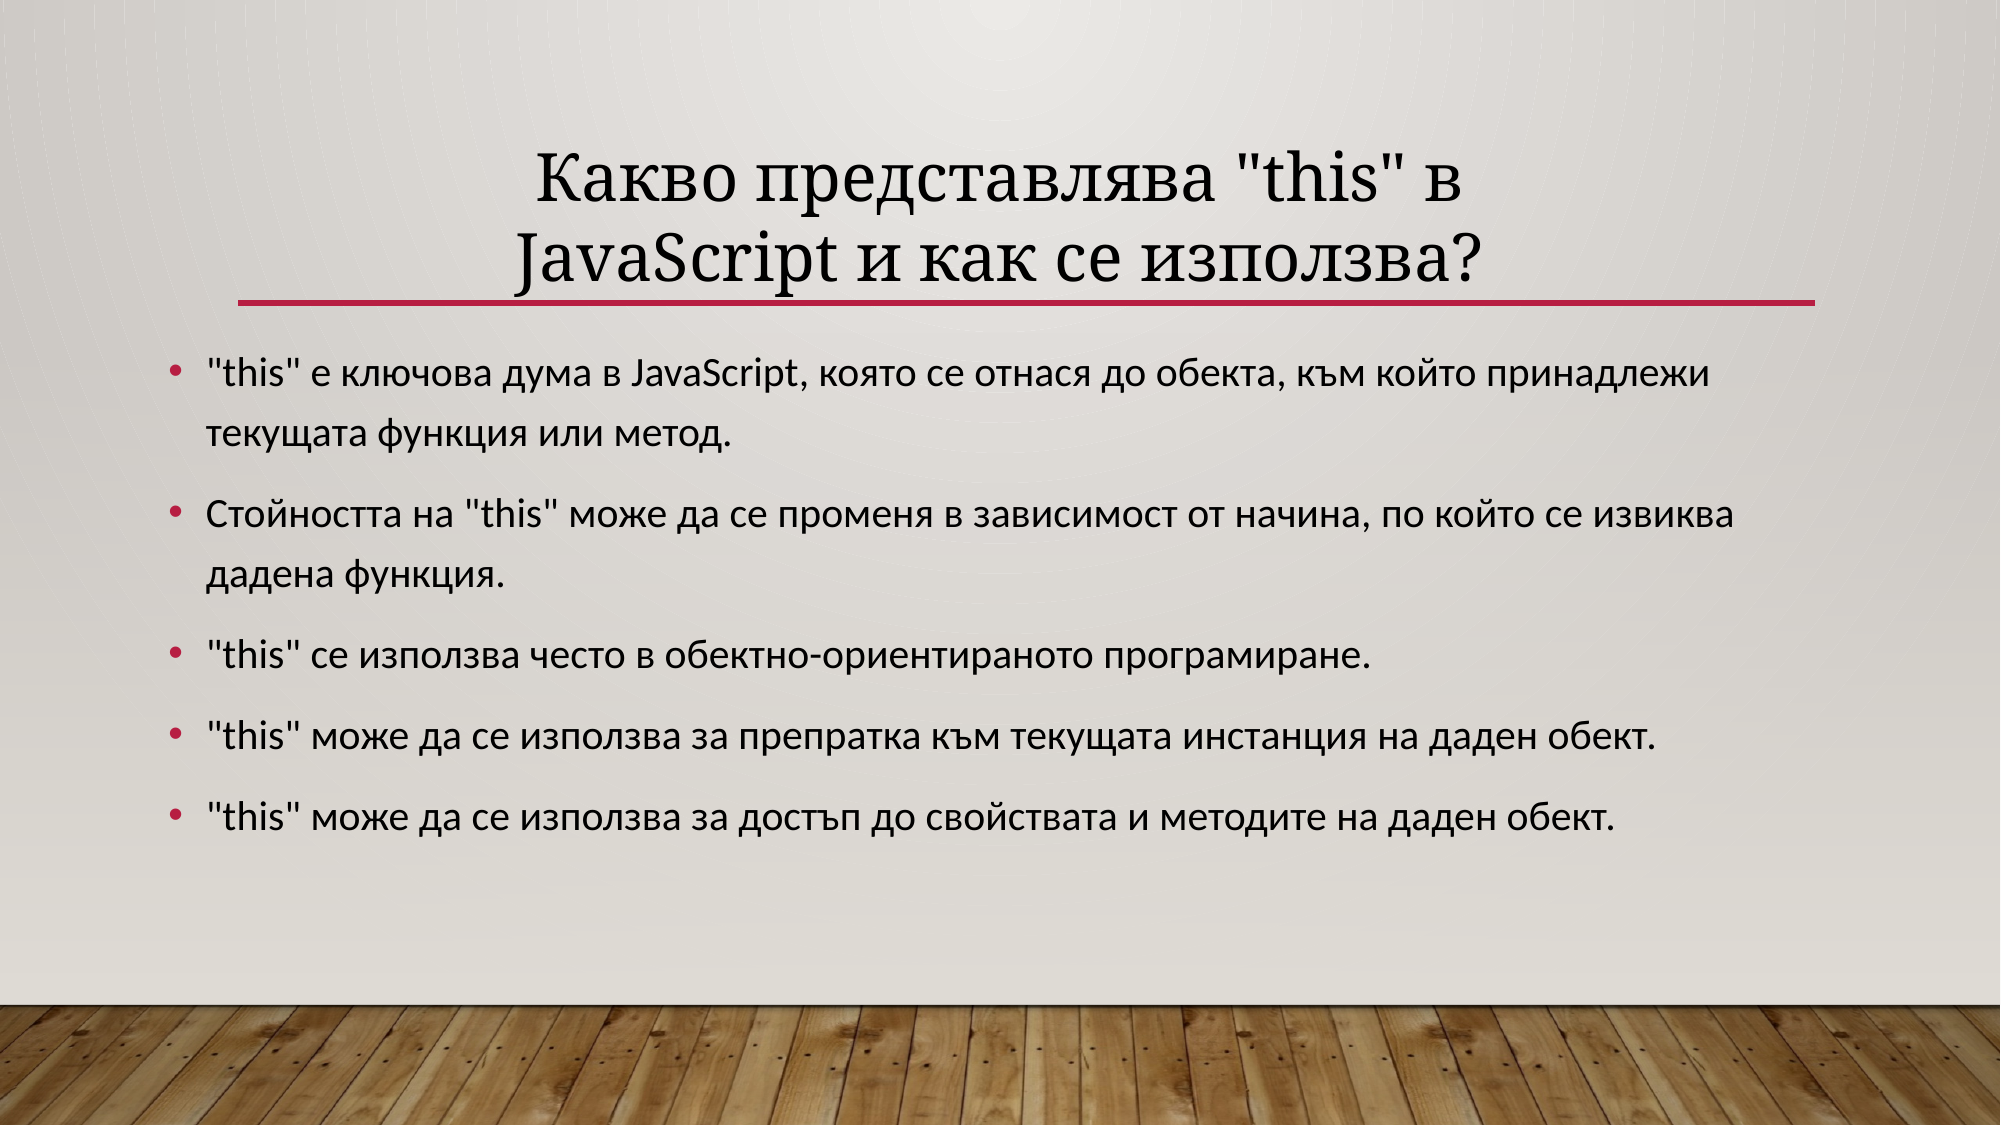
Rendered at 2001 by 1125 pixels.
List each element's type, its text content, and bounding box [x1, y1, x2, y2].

list "this" е ключова дума в JavaScript, която се отнася до обекта, към който принадлежи текущата функция или метод. Стойността на "this" може да се променя в зависимост от начина, по който се извиква дадена функция. "this" се използва често в обектно-ориентираното програмиране. "this" може да се използва за препратка към текущата инстанция на даден обект. "this" може да се използва за достъп до свойствата и методите на даден обект. [153, 327, 1849, 960]
text_box Какво представлява "this" в JavaScript и как се използва? [361, 127, 1639, 303]
picture [0, 1005, 2000, 1125]
